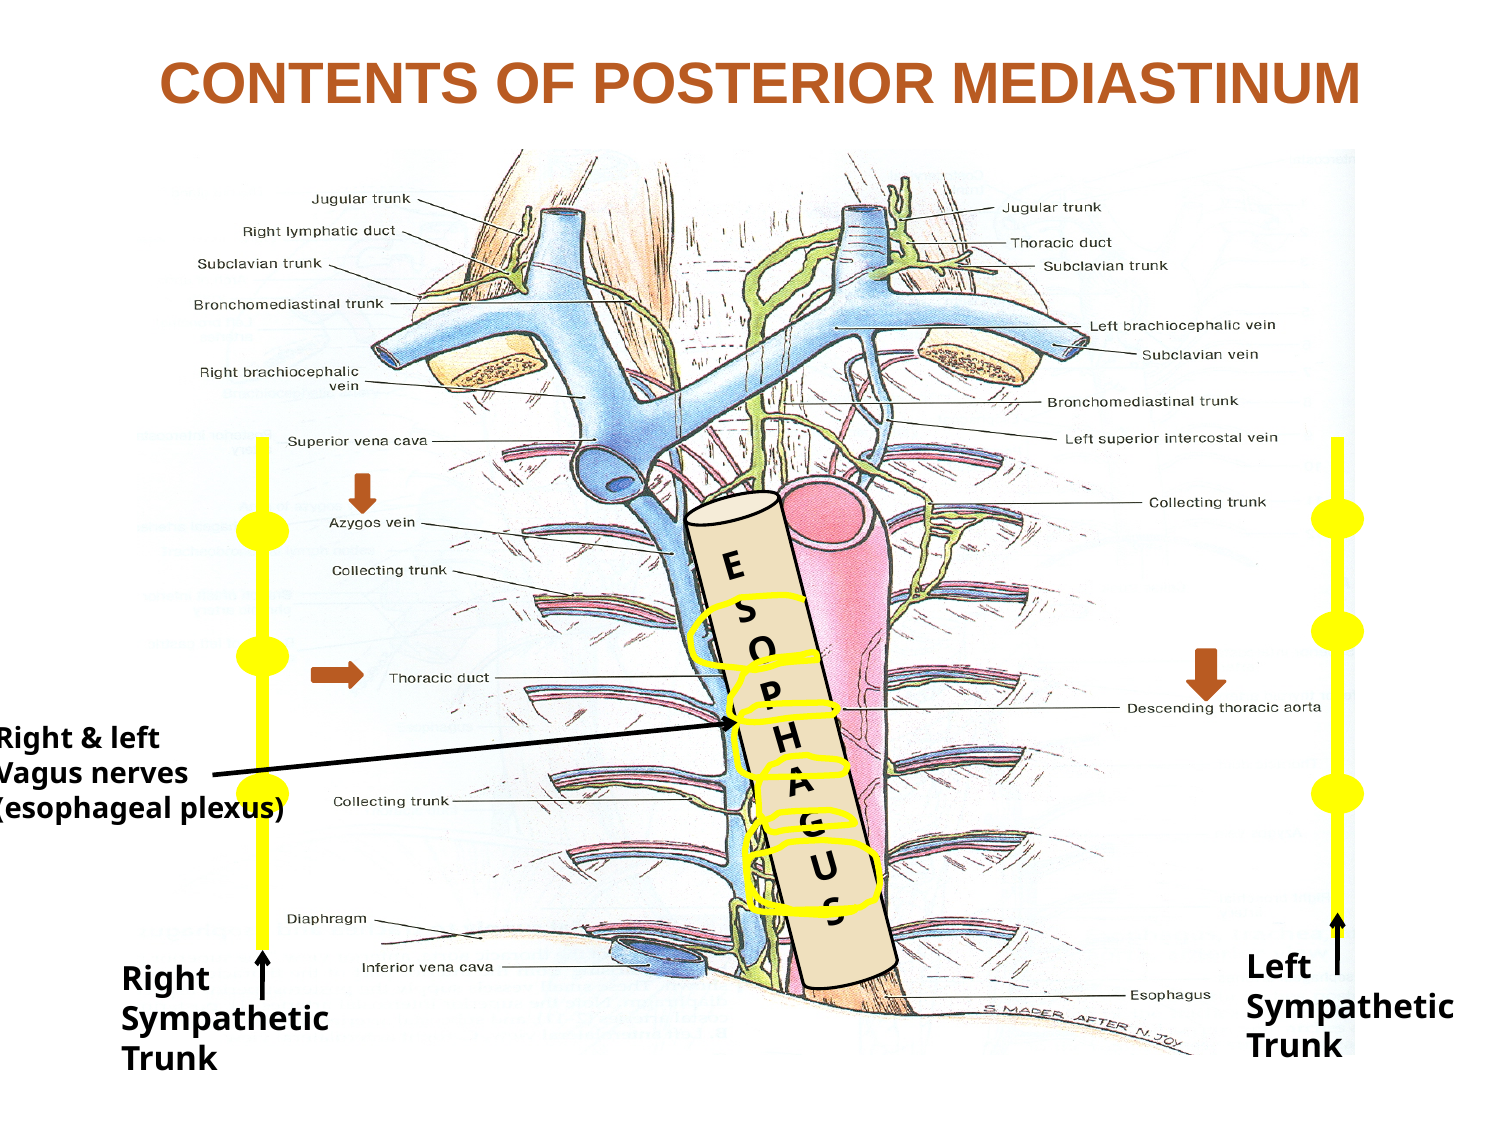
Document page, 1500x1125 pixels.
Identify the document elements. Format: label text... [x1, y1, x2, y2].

picture [137, 149, 1355, 1056]
text_box CONTENTS OF POSTERIOR MEDIASTINUM [145, 37, 1377, 123]
text_box Right Sympathetic Trunk [106, 949, 345, 1085]
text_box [212, 722, 738, 776]
text_box [1359, 619, 1365, 644]
text_box Left Sympathetic Trunk [1231, 937, 1479, 1072]
text_box Right & left Vagus nerves (esophageal plexus) [0, 712, 131, 833]
text_box [1359, 506, 1365, 531]
text_box [1359, 781, 1365, 806]
